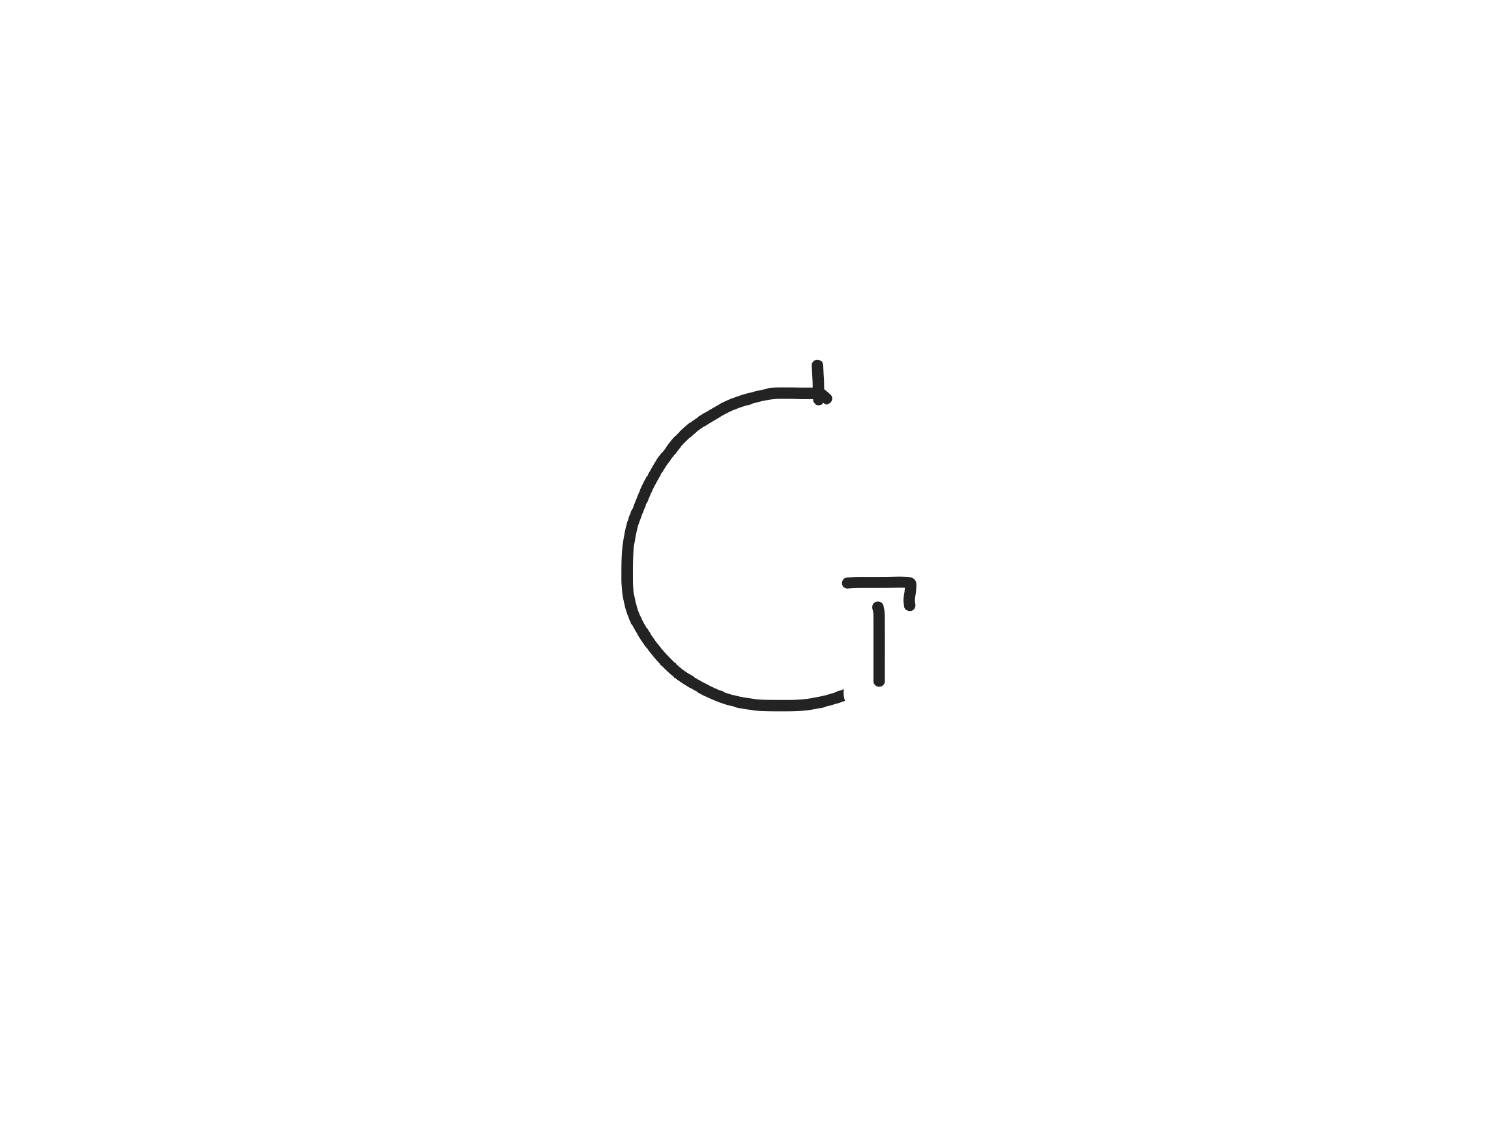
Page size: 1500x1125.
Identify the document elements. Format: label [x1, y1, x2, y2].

picture [255, 0, 1126, 1125]
